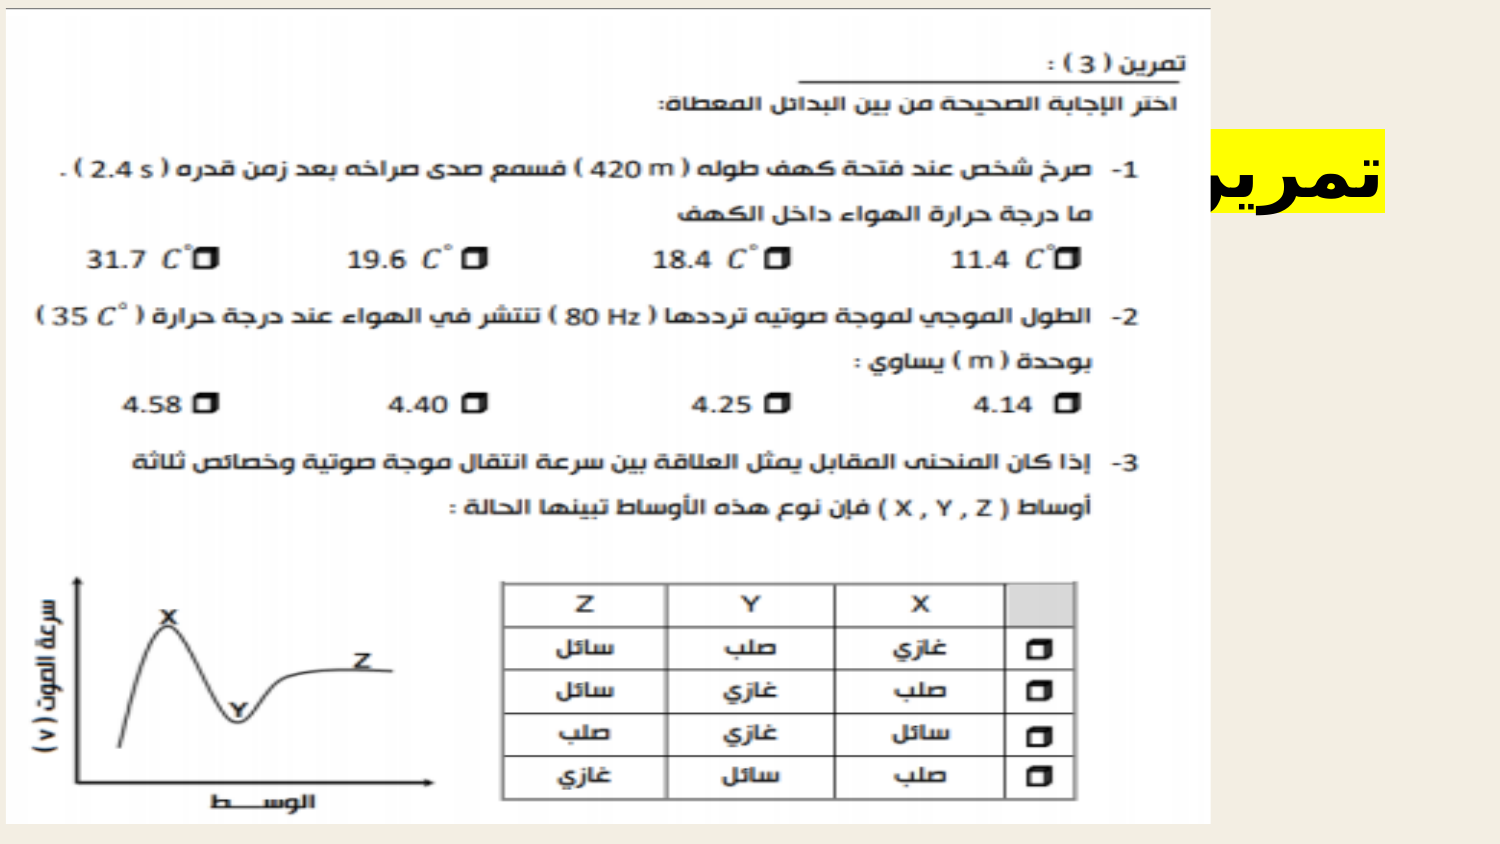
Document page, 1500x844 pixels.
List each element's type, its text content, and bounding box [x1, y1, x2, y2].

picture [5, 8, 1211, 824]
text_box تمرين [1216, 114, 1400, 220]
